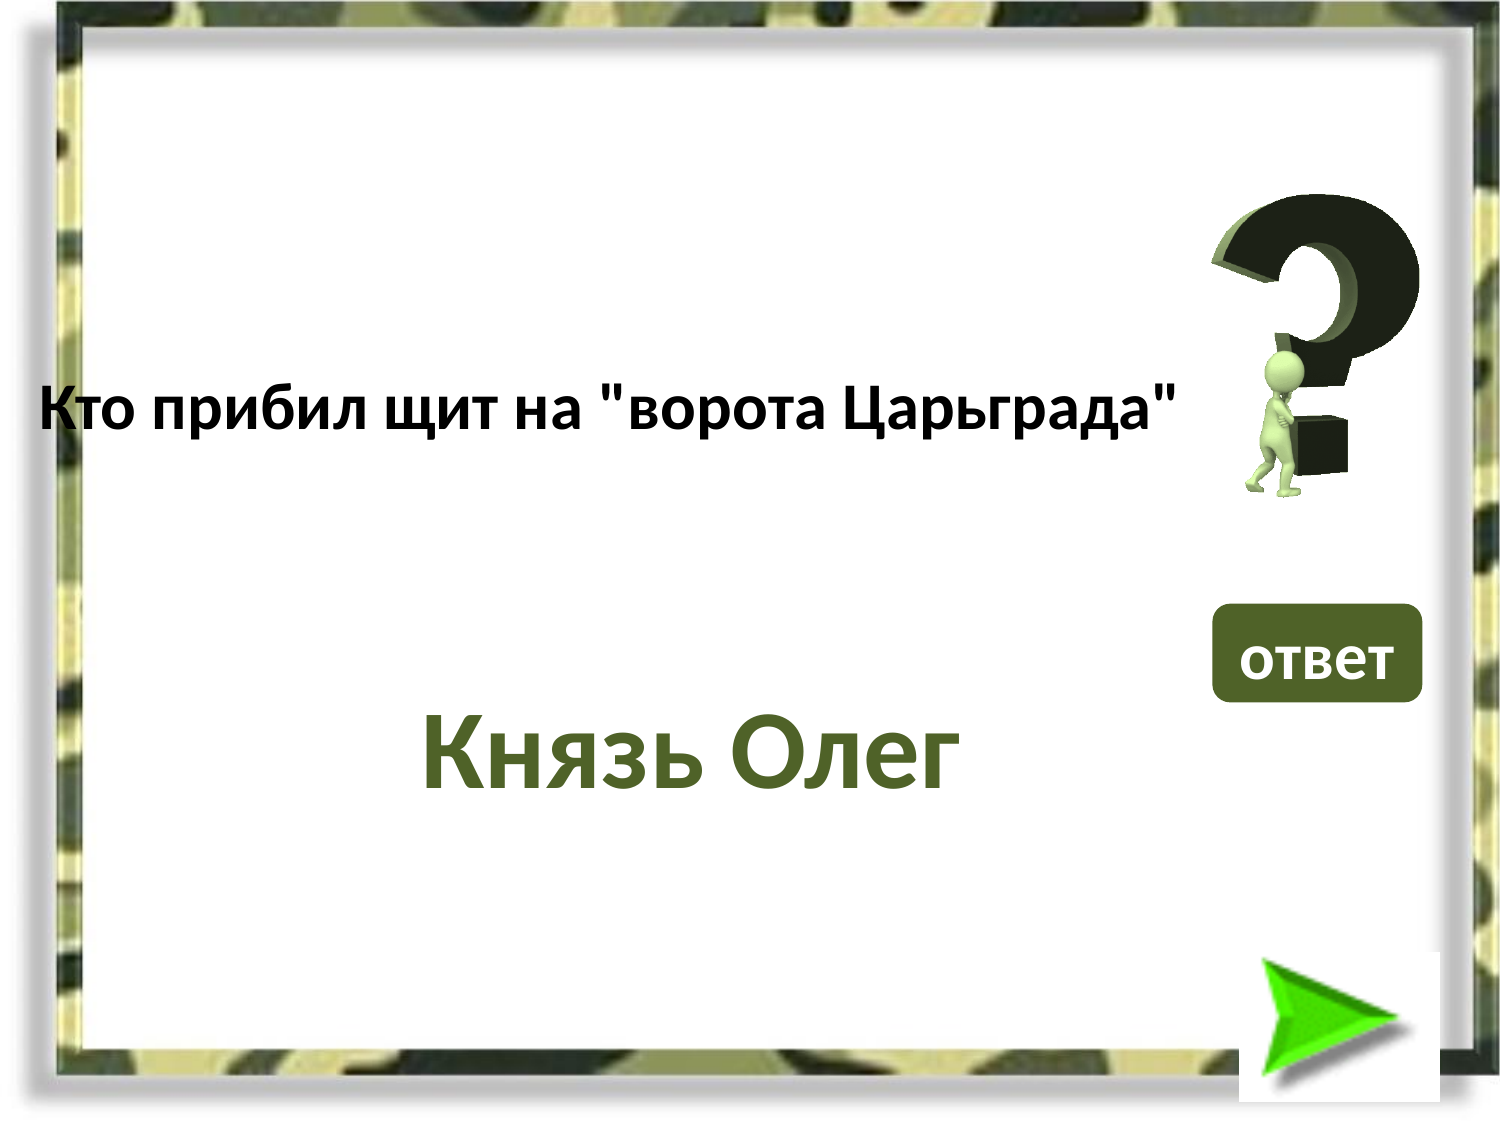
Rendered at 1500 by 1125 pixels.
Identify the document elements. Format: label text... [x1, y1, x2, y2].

text_box Князь Олег [289, 668, 1093, 819]
text_box ответ [1212, 603, 1423, 703]
text_box Кто прибил щит на "ворота Царьграда" [24, 355, 1169, 451]
picture [0, 0, 1500, 1125]
